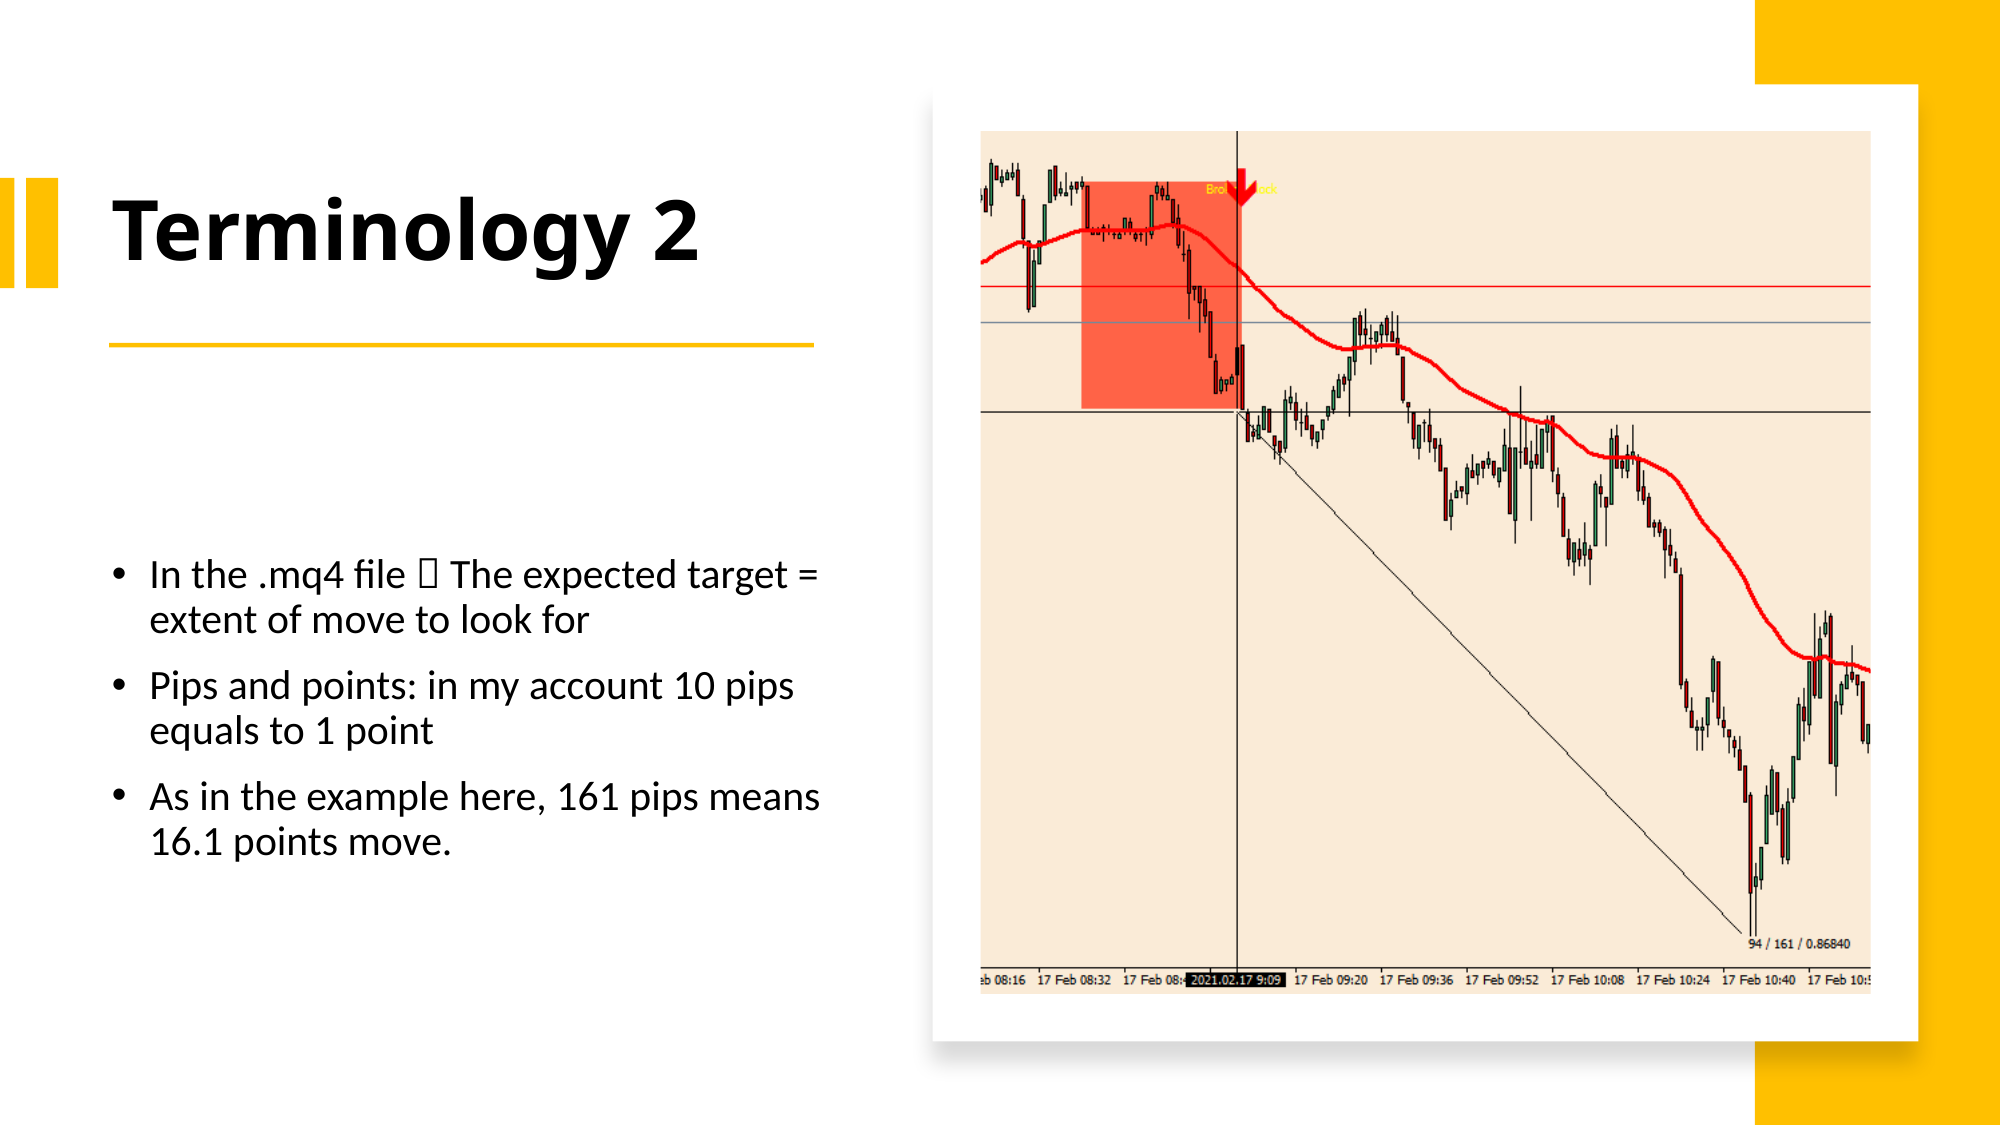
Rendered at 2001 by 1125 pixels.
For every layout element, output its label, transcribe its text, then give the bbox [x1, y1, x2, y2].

text_box [108, 342, 815, 348]
list In the .mq4 file  The expected target = extent of move to look for Pips and points: in my account 10 pips equals to 1 point As in the example here, 161 pips means 16.1 points move. [96, 382, 845, 1036]
title Terminology 2 [96, 140, 845, 326]
text_box [1754, 0, 2000, 1125]
text_box [0, 0, 1754, 1125]
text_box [0, 177, 59, 289]
picture [980, 131, 1871, 994]
text_box [932, 83, 1919, 1042]
